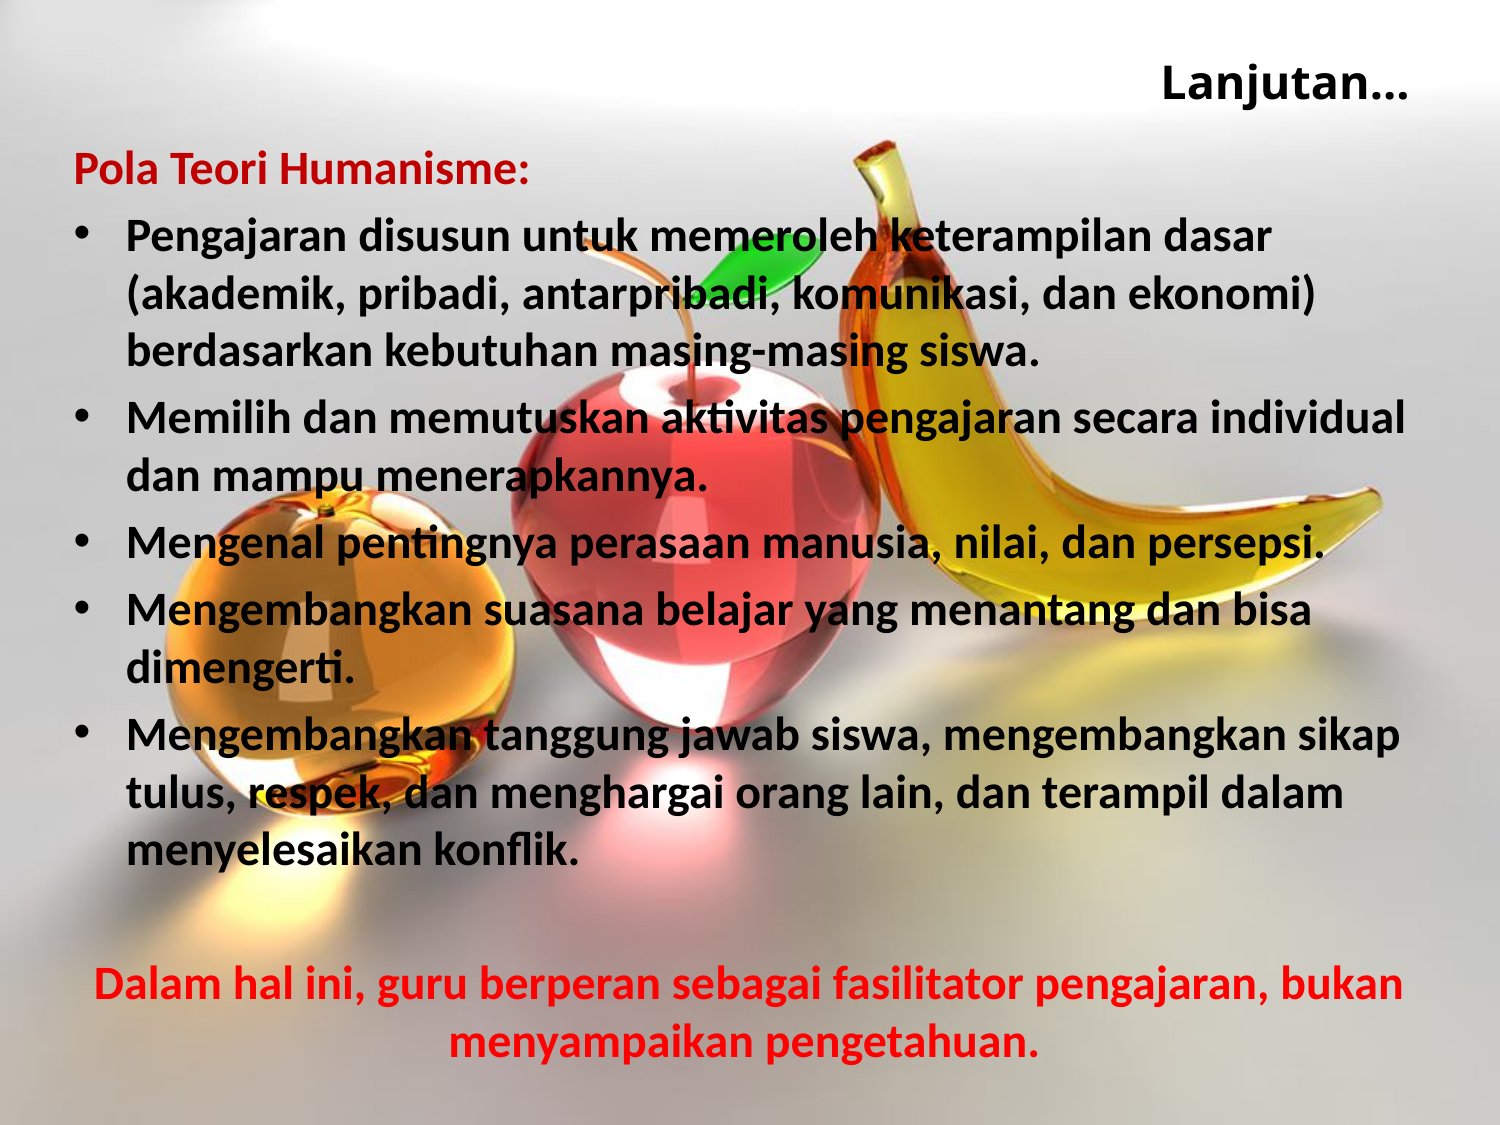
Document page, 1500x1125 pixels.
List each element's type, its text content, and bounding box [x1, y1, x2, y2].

picture [0, 0, 1500, 1125]
title Lanjutan... [75, 45, 1425, 118]
list Pola Teori Humanisme: Pengajaran disusun untuk memeroleh keterampilan dasar (akademik, pribadi, antarpribadi, komunikasi, dan ekonomi) berdasarkan kebutuhan masing-masing siswa. Memilih dan memutuskan aktivitas pengajaran secara individual dan mampu menerapkannya. Mengenal pentingnya perasaan manusia, nilai, dan persepsi. Mengembangkan suasana belajar yang menantang dan bisa dimengerti. Mengembangkan tanggung jawab siswa, mengembangkan sikap tulus, respek, dan menghargai orang lain, dan terampil dalam menyelesaikan konflik. Dalam hal ini, guru berperan sebagai fasilitator pengajaran, bukan menyampaikan pengetahuan. [58, 128, 1442, 1079]
